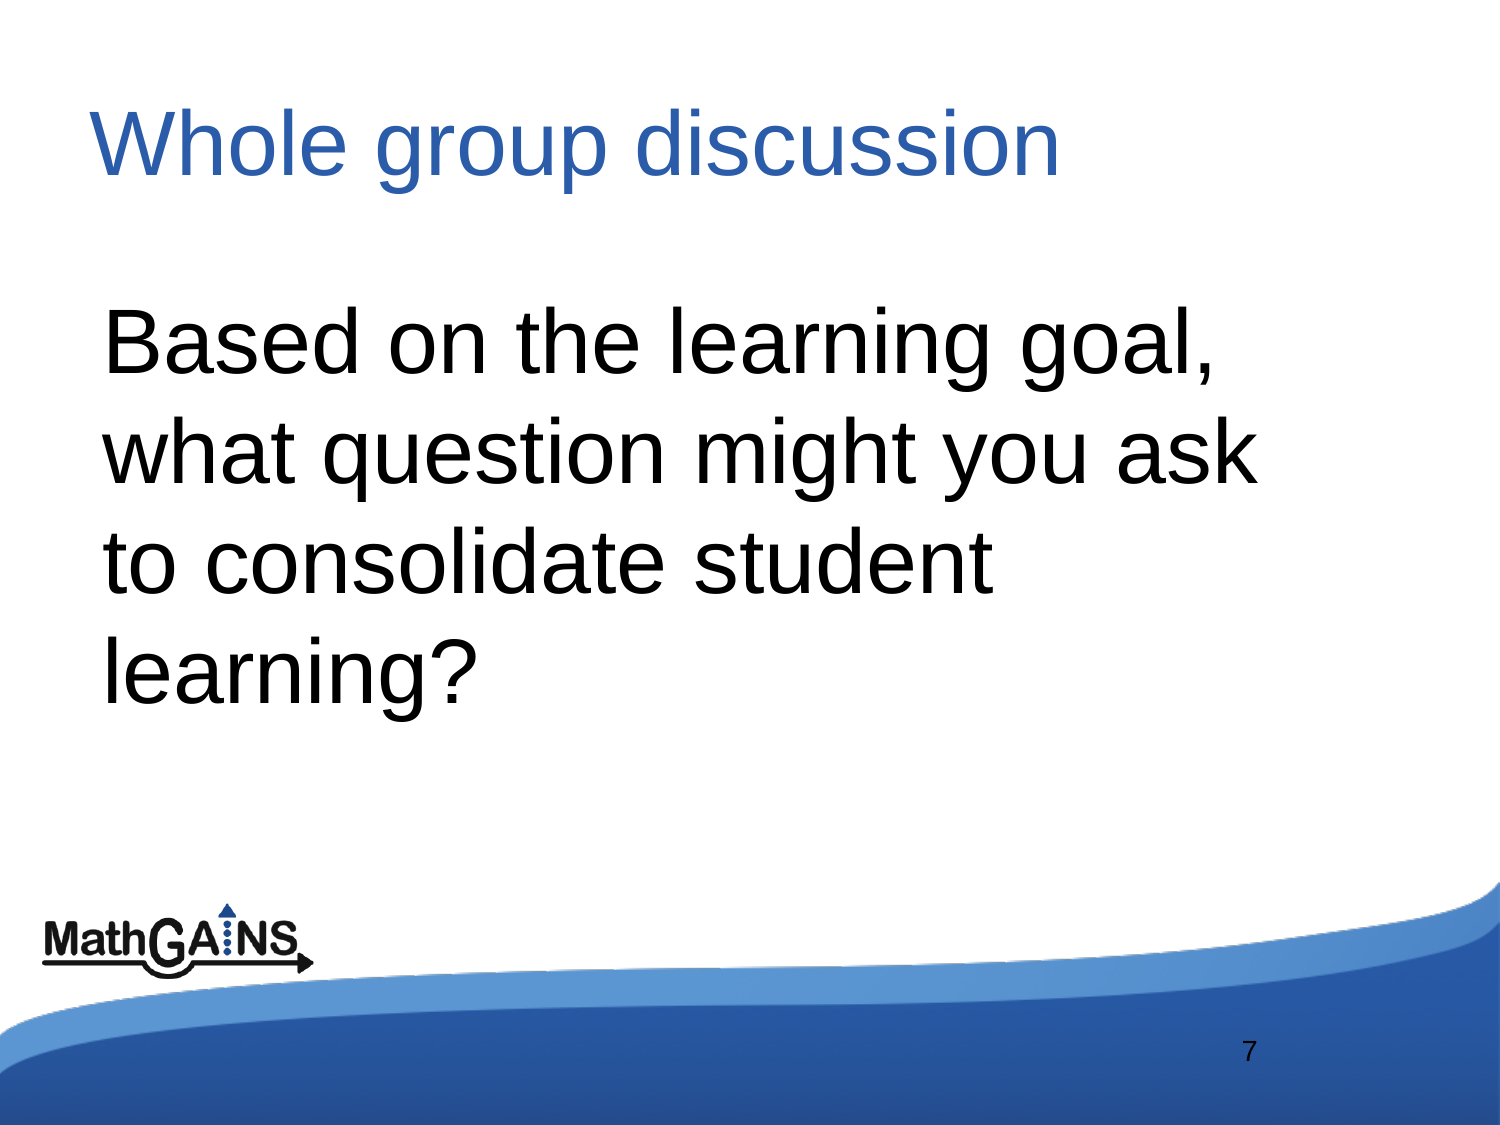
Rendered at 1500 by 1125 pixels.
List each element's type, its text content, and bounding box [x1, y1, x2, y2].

text_box 7 [1224, 1024, 1276, 1075]
picture [0, 878, 1500, 1125]
title Whole group discussion [74, 14, 1426, 263]
text_box Based on the learning goal, what question might you ask to consolidate student learning? [87, 275, 1350, 1010]
